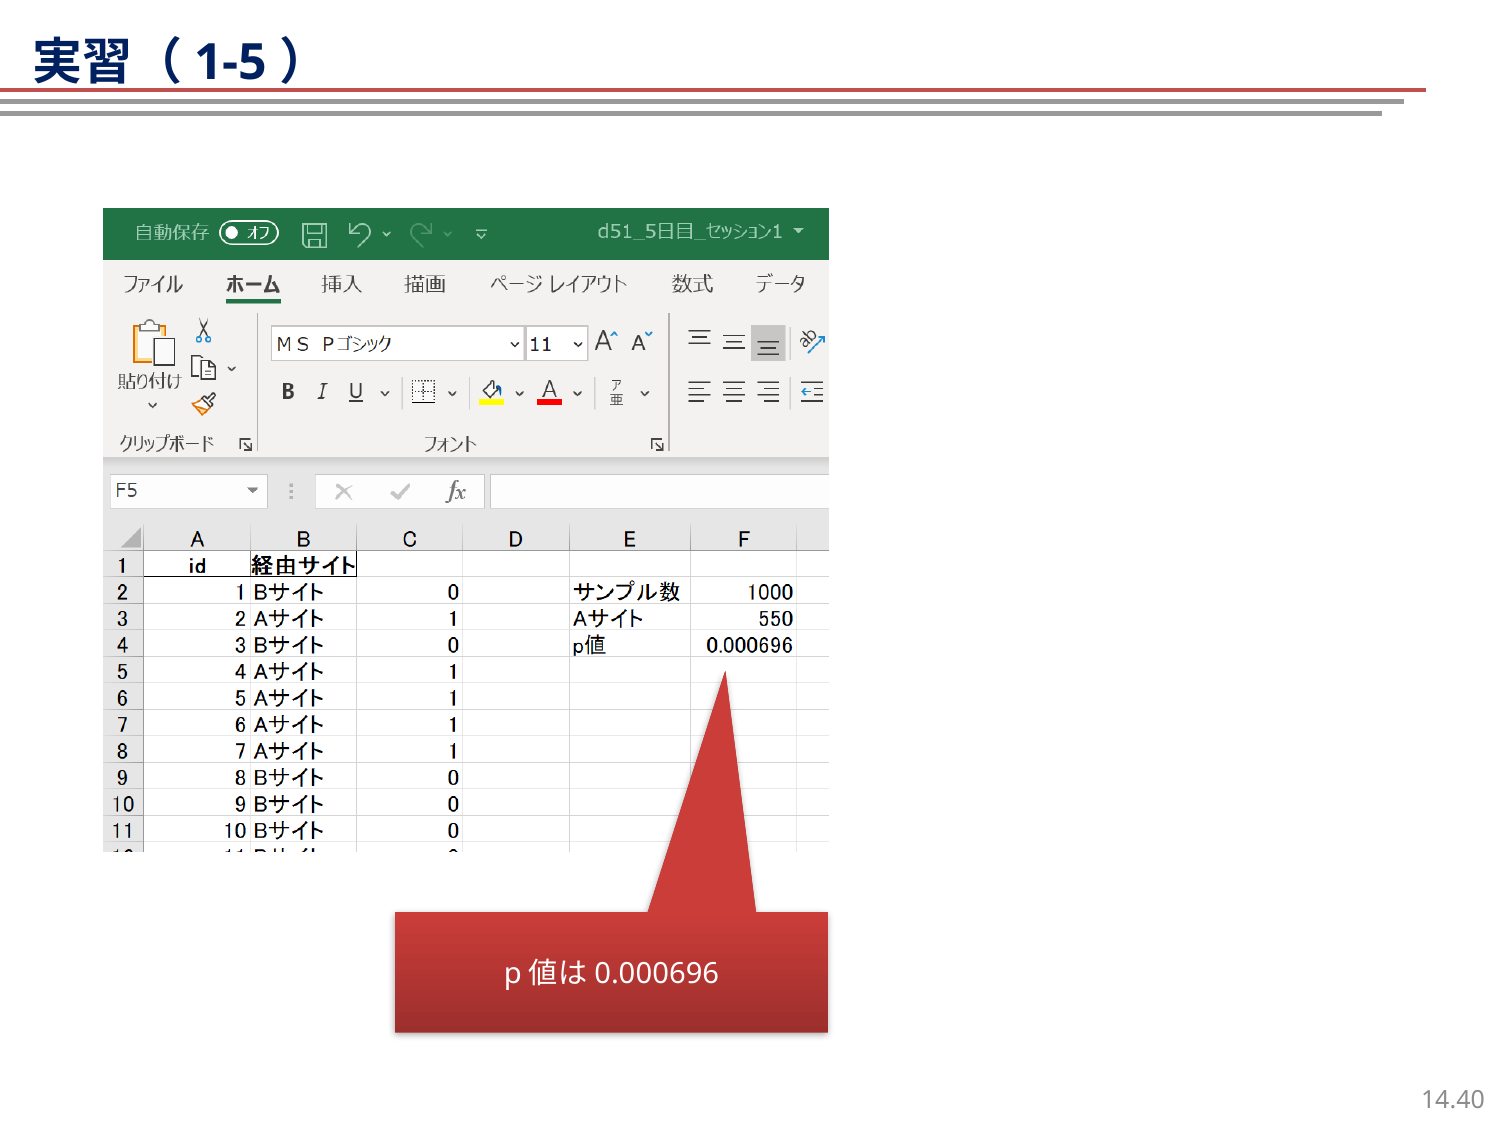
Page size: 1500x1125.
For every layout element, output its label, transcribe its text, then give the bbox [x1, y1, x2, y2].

slide_number 39 [1381, 1065, 1500, 1125]
text_box p値は0.000696 [395, 861, 829, 1033]
text_box 実習（1-5） [17, 21, 1459, 151]
picture [102, 207, 829, 853]
